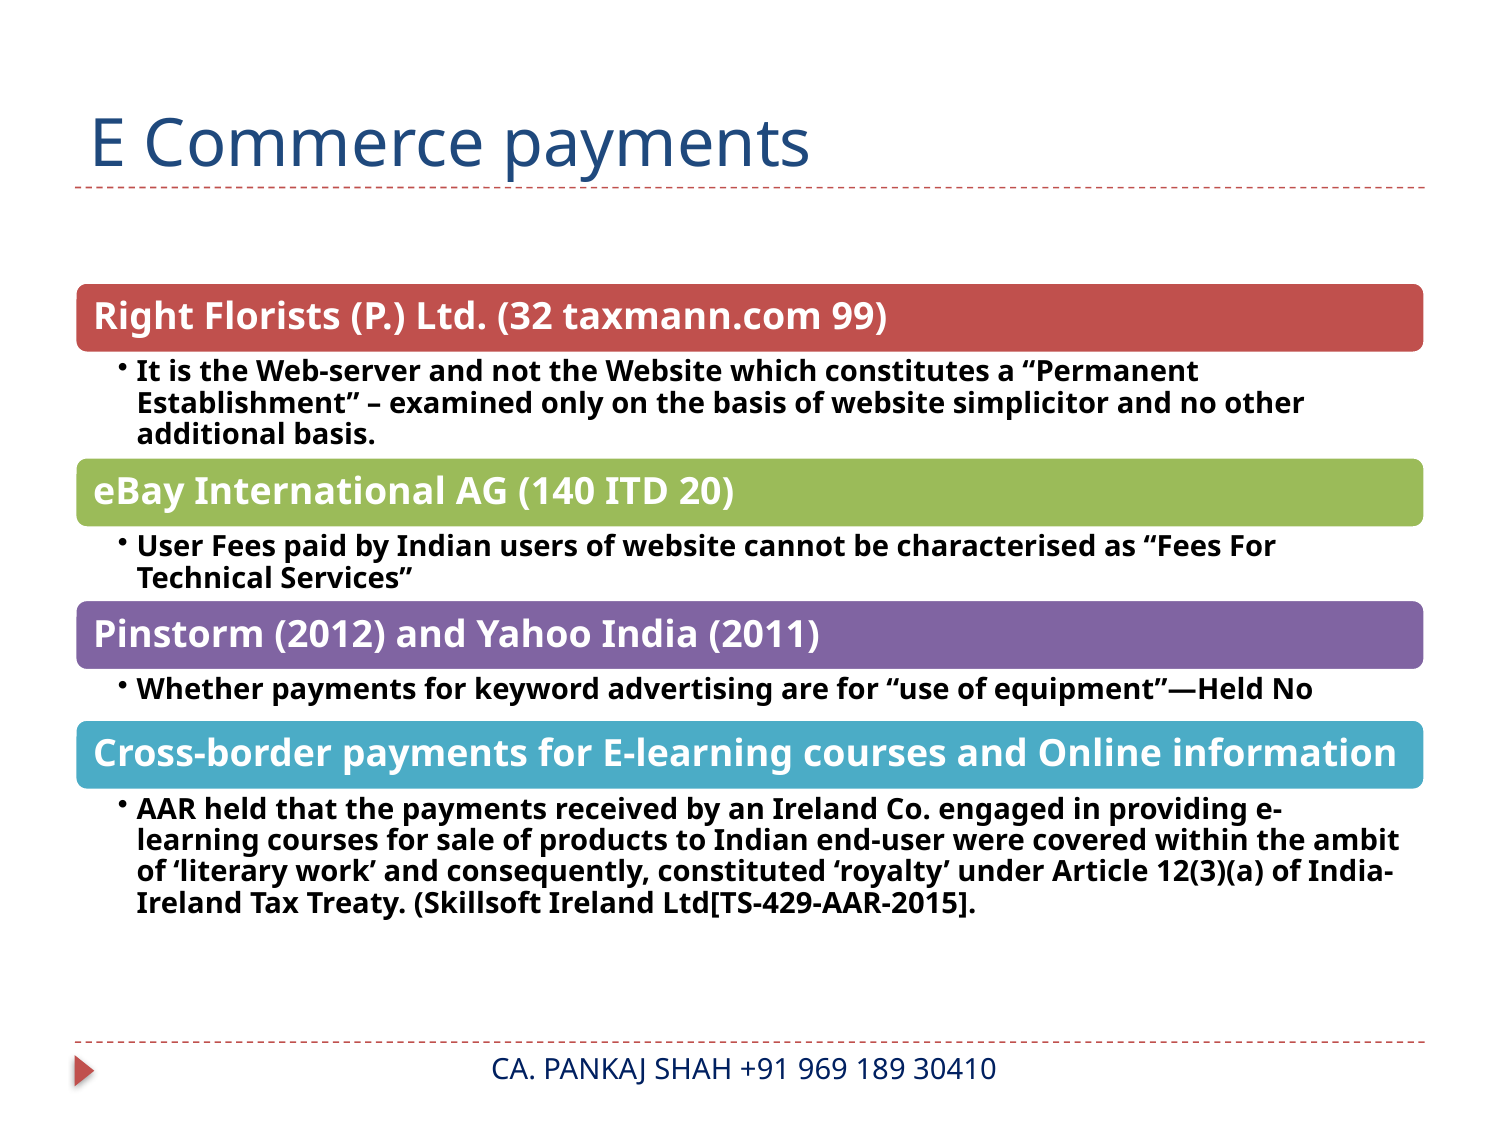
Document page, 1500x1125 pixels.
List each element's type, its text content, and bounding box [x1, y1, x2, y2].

title E Commerce payments [75, 24, 1425, 188]
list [74, 199, 1426, 1011]
text_box CA. PANKAJ SHAH +91 969 189 30410 [210, 1042, 1278, 1093]
